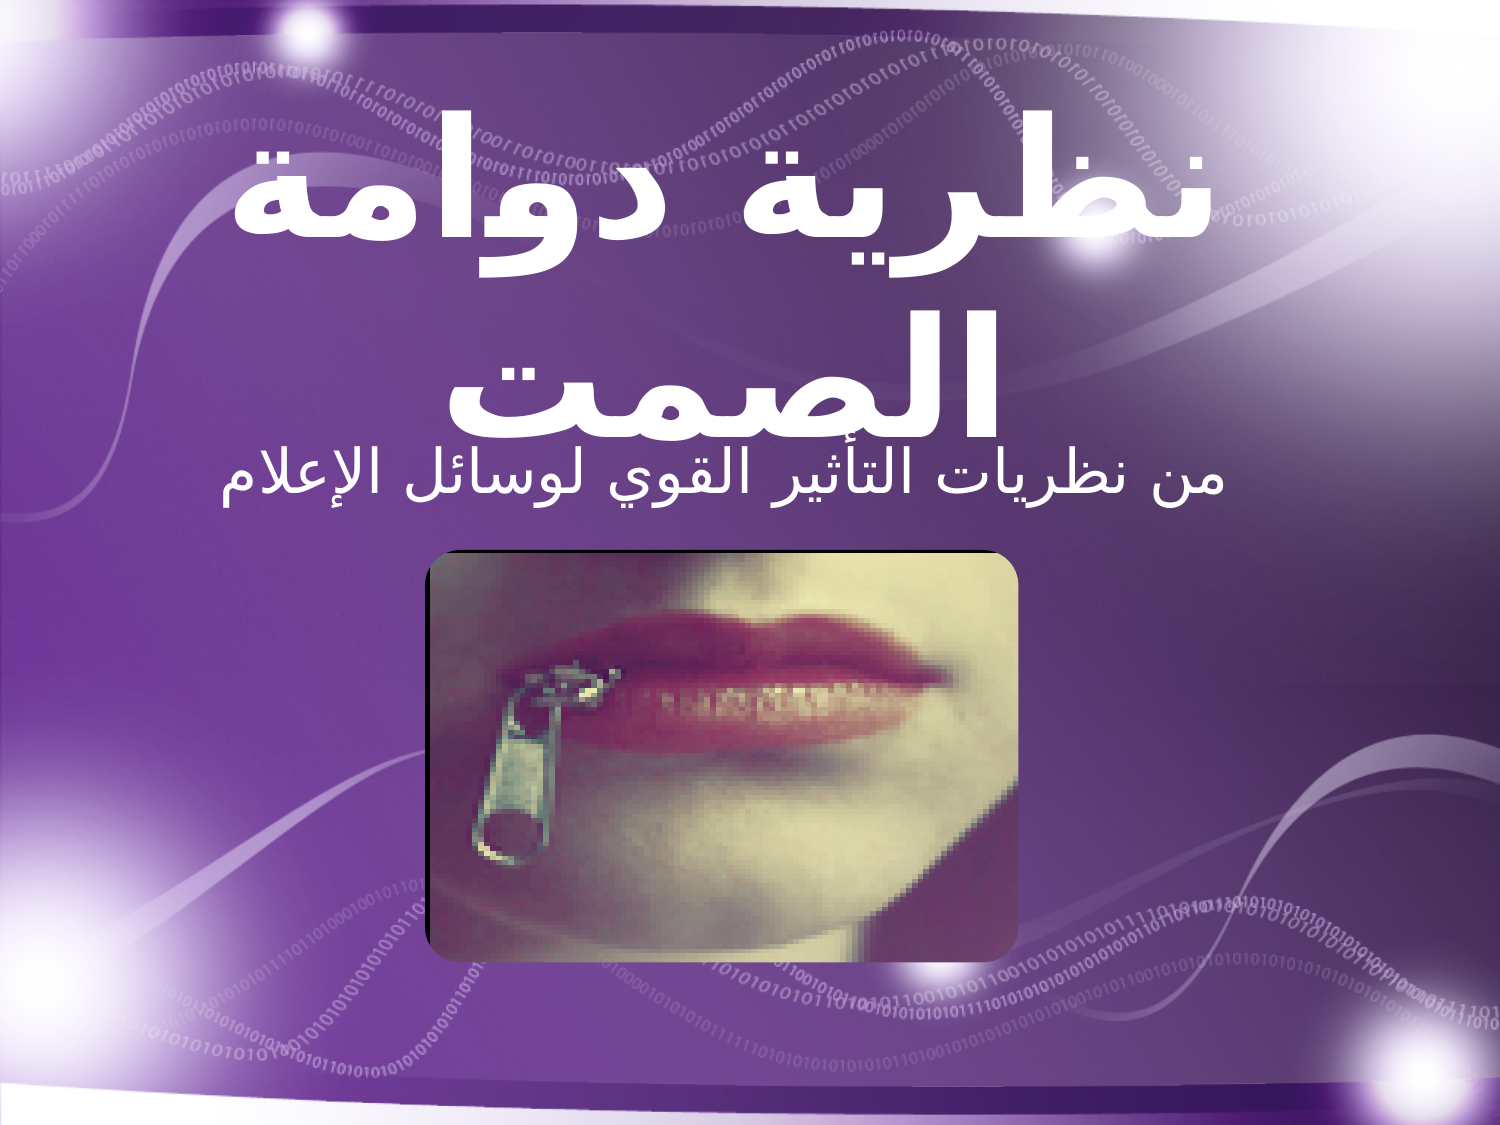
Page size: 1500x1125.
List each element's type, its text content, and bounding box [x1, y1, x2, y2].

subtitle من نظريات التأثير القوي لوسائل الإعلام [200, 400, 1250, 538]
picture [424, 549, 1019, 963]
title نظرية دوامة الصمت [62, 149, 1388, 392]
